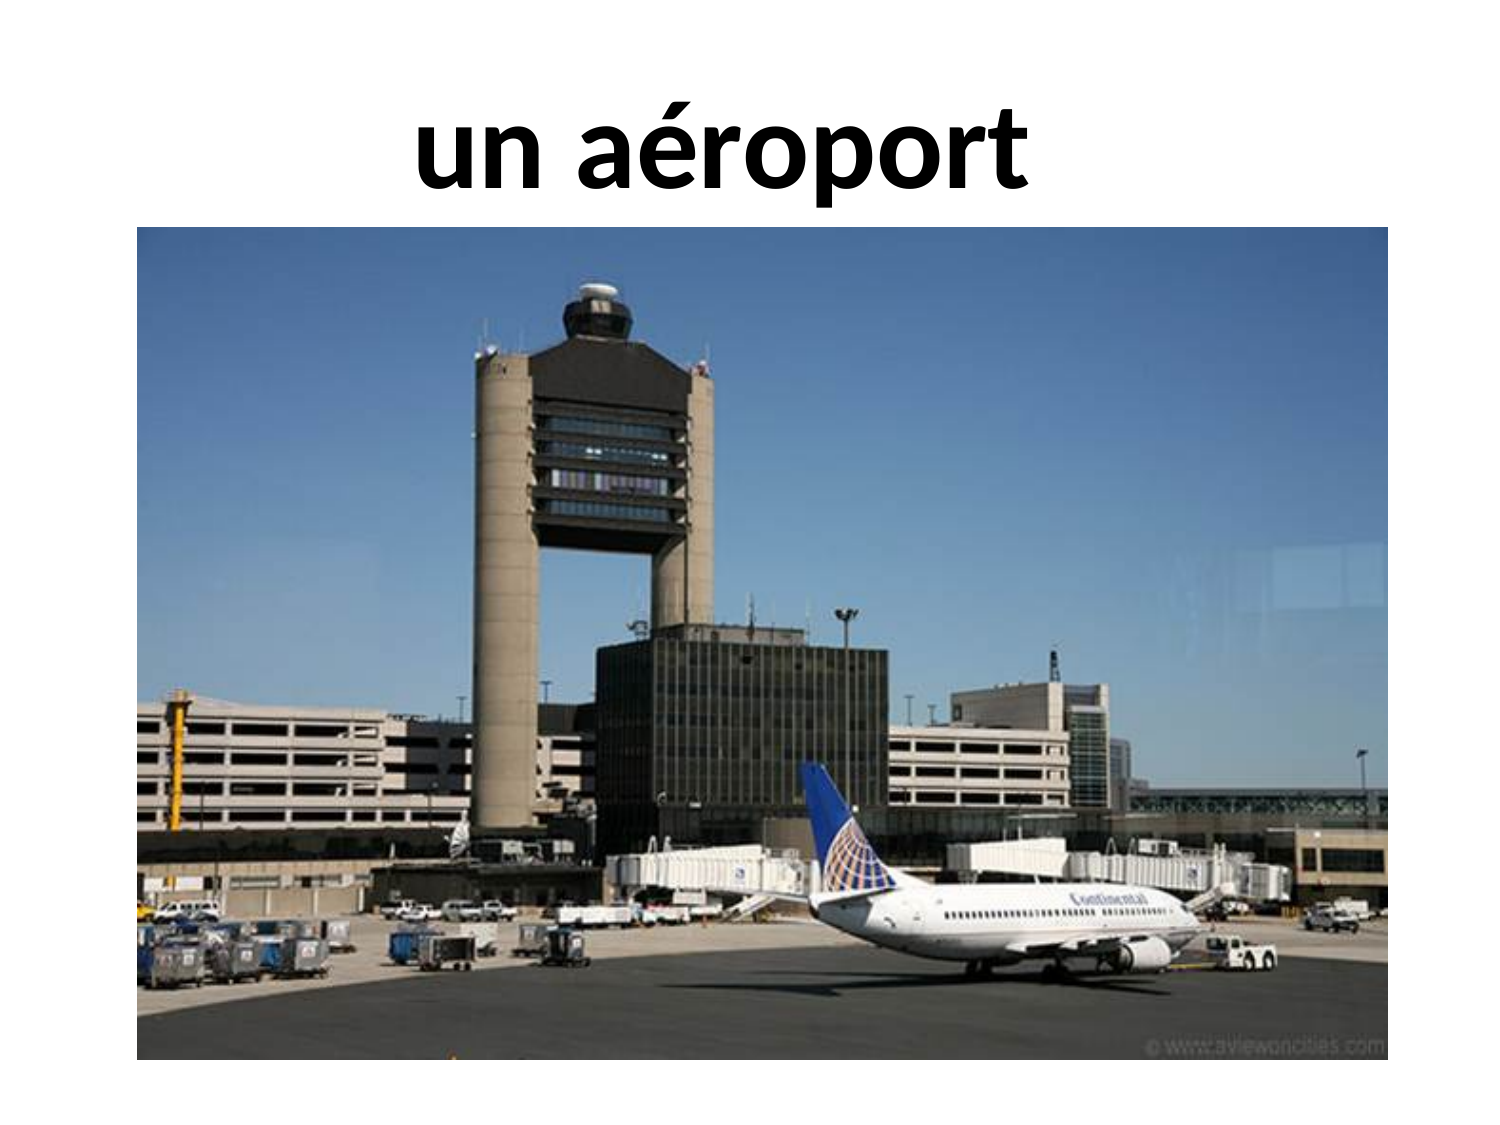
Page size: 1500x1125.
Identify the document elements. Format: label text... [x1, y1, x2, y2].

title un aéroport [75, 45, 1425, 233]
picture [137, 226, 1388, 1060]
